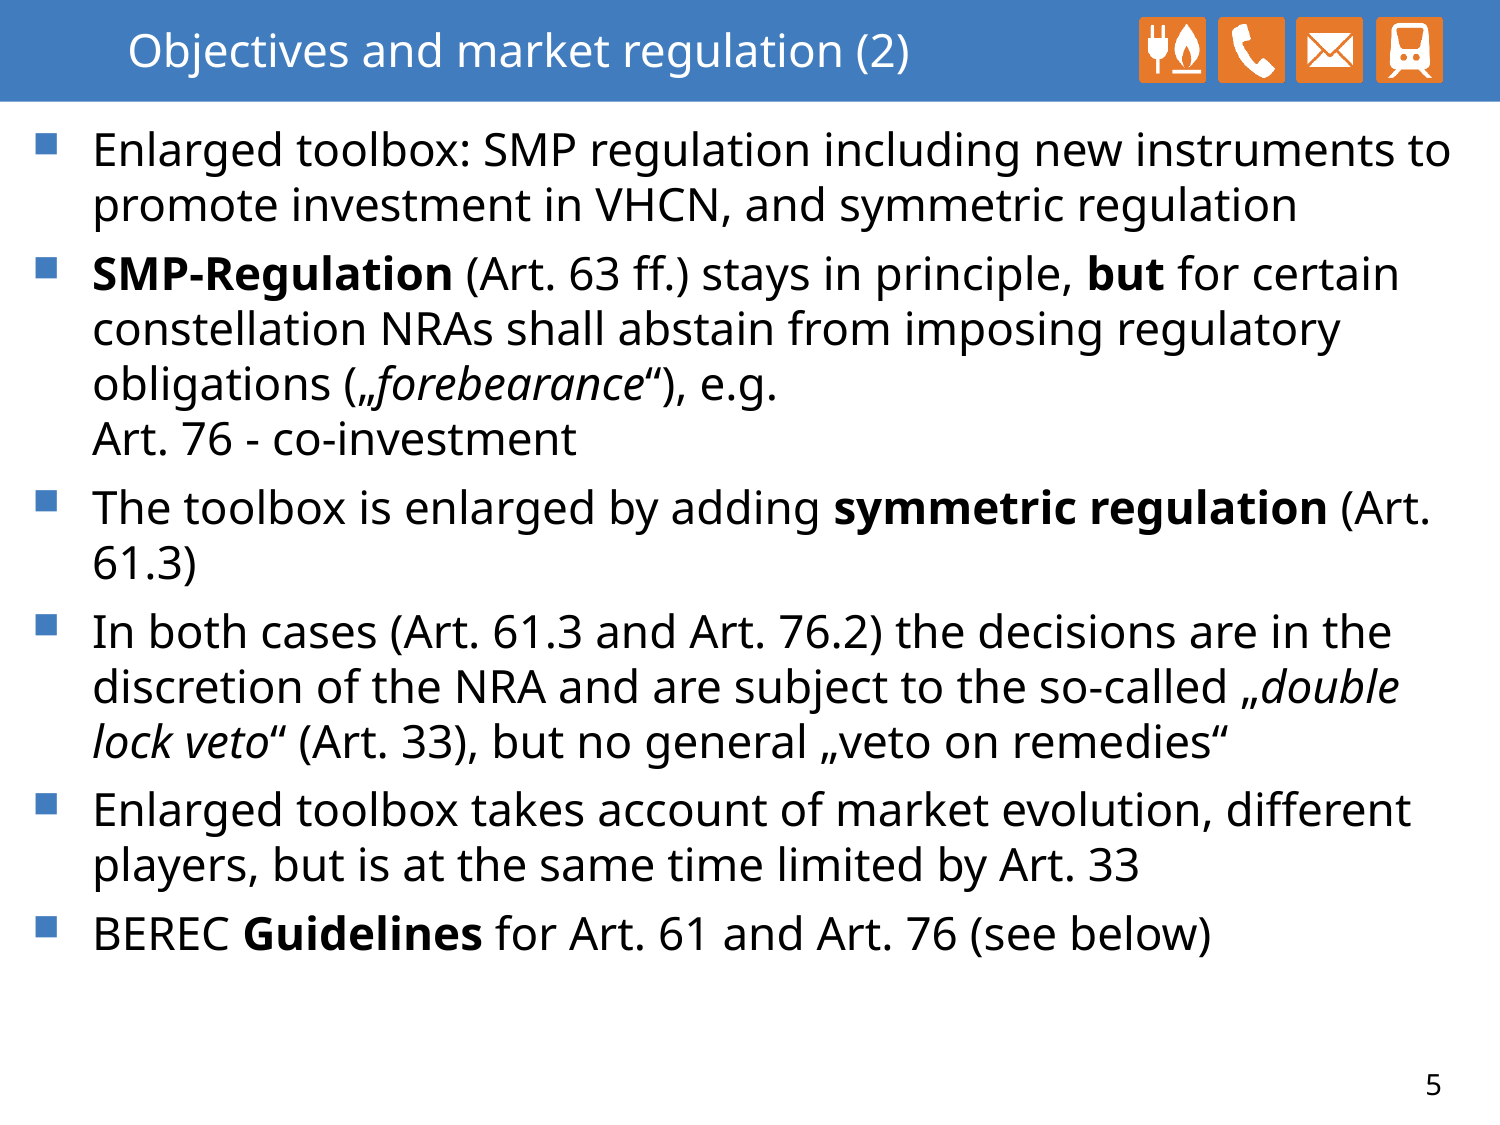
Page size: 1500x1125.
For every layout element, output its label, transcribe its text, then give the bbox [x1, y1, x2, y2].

picture [1218, 16, 1285, 83]
picture [1139, 16, 1206, 83]
title Objectives and market regulation (2) [112, 8, 1100, 91]
picture [1296, 16, 1363, 83]
picture [1376, 16, 1443, 83]
list Enlarged toolbox: SMP regulation including new instruments to promote investment in VHCN, and symmetric regulation SMP-Regulation (Art. 63 ff.) stays in principle, but for certain constellation NRAs shall abstain from imposing regulatory obligations („forebearance“), e.g. Art. 76 - co-investment The toolbox is enlarged by adding symmetric regulation (Art. 61.3) In both cases (Art. 61.3 and Art. 76.2) the decisions are in the discretion of the NRA and are subject to the so-called „double lock veto“ (Art. 33), but no general „veto on remedies“ Enlarged toolbox takes account of market evolution, different players, but is at the same time limited by Art. 33 BEREC Guidelines for Art. 61 and Art. 76 (see below) [17, 113, 1483, 1006]
slide_number 5 [1358, 1058, 1458, 1103]
